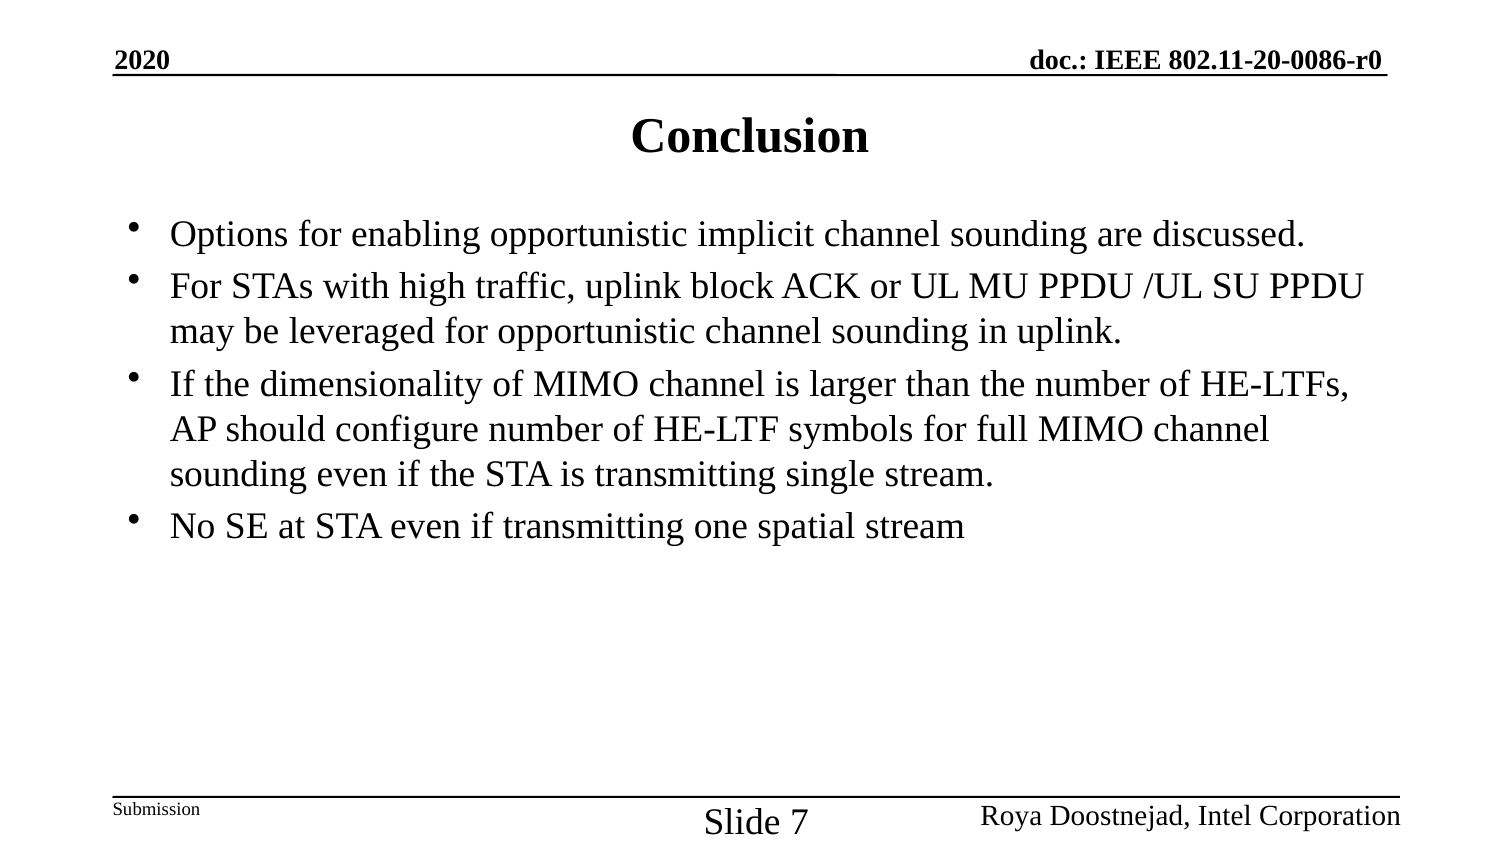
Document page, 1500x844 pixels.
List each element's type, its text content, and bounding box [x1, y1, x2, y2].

list Options for enabling opportunistic implicit channel sounding are discussed. For STAs with high traffic, uplink block ACK or UL MU PPDU /UL SU PPDU may be leveraged for opportunistic channel sounding in uplink. If the dimensionality of MIMO channel is larger than the number of HE-LTFs, AP should configure number of HE-LTF symbols for full MIMO channel sounding even if the STA is transmitting single stream. No SE at STA even if transmitting one spatial stream [112, 201, 1388, 785]
slide_number 2020 [114, 40, 223, 75]
footer Roya Doostnejad, Intel Corporation [979, 796, 1402, 832]
title Conclusion [112, 84, 1388, 180]
slide_number Slide 7 [690, 796, 822, 843]
